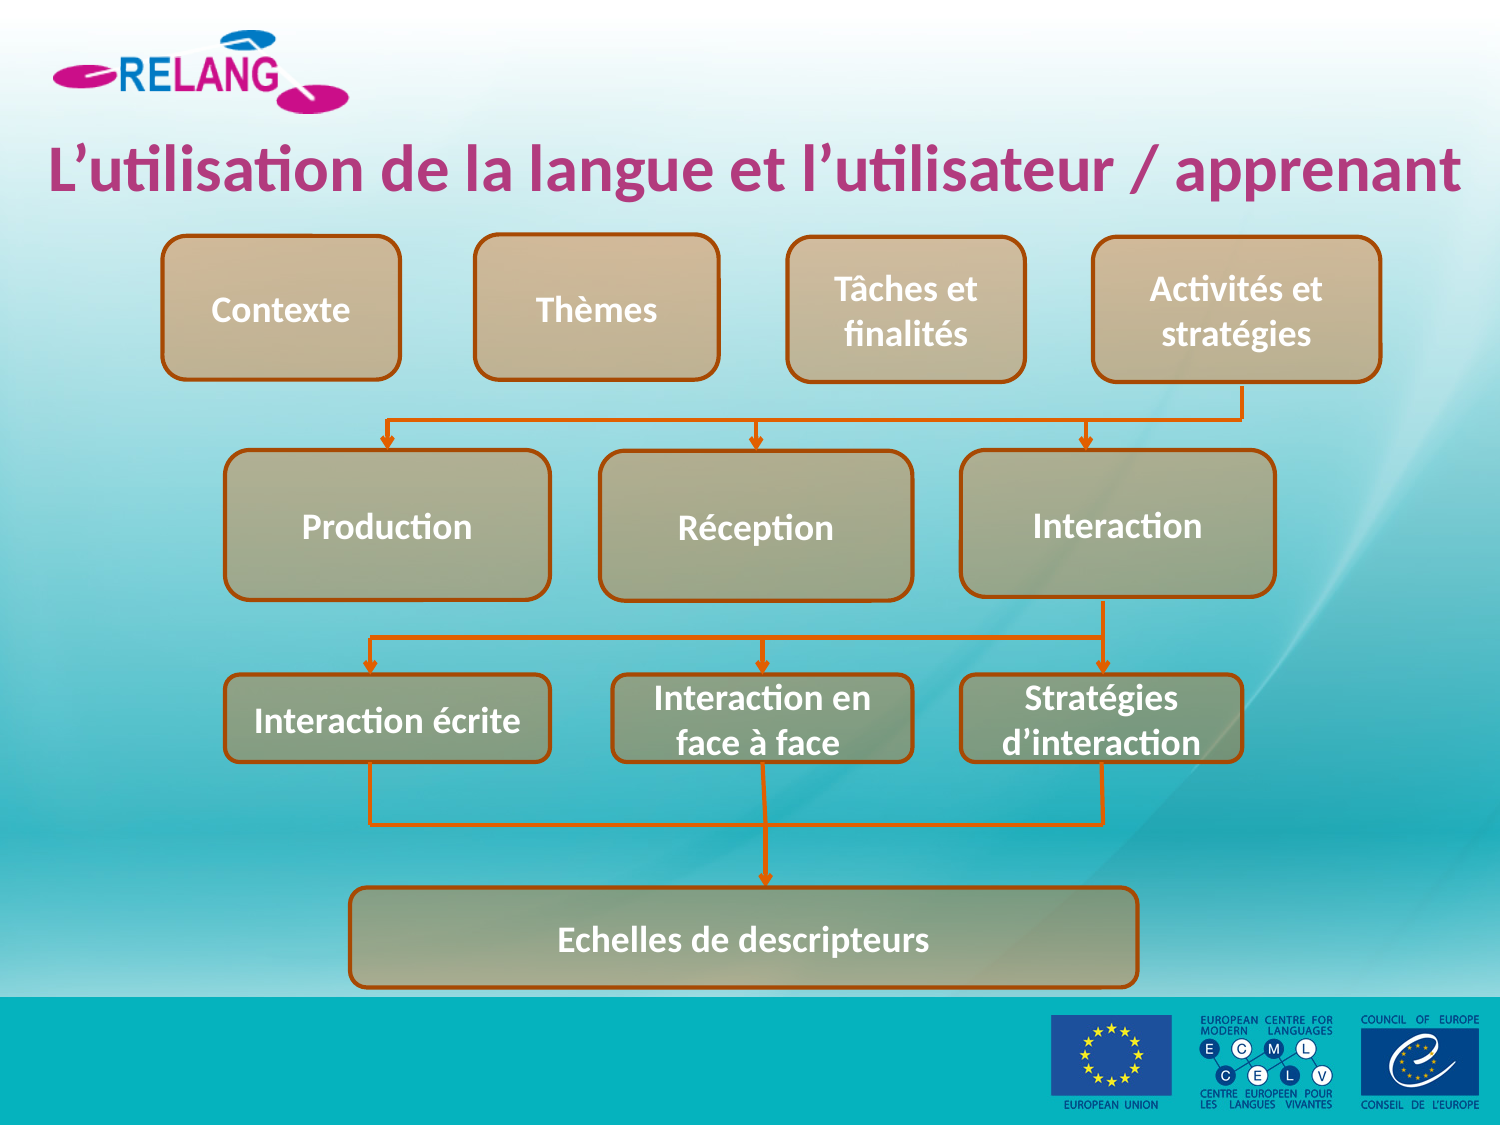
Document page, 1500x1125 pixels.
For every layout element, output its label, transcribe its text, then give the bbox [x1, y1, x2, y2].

picture [0, 0, 1500, 1125]
text_box Tâches et finalités [785, 234, 1028, 385]
text_box Interaction écrite [222, 672, 553, 765]
text_box Activités et stratégies [1090, 234, 1383, 385]
list [63, 287, 1424, 961]
text_box Interaction en face à face [610, 672, 915, 765]
text_box Stratégies d’interaction [958, 672, 1245, 765]
text_box Interaction [958, 447, 1278, 599]
text_box Contexte [160, 233, 403, 287]
text_box Production [222, 447, 553, 603]
text_box Thèmes [472, 232, 721, 382]
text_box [762, 761, 766, 826]
text_box Réception [597, 448, 915, 603]
text_box Echelles de descripteurs [347, 885, 1140, 990]
title L’utilisation de la langue et l’utilisateur / apprenant [24, 99, 1488, 230]
